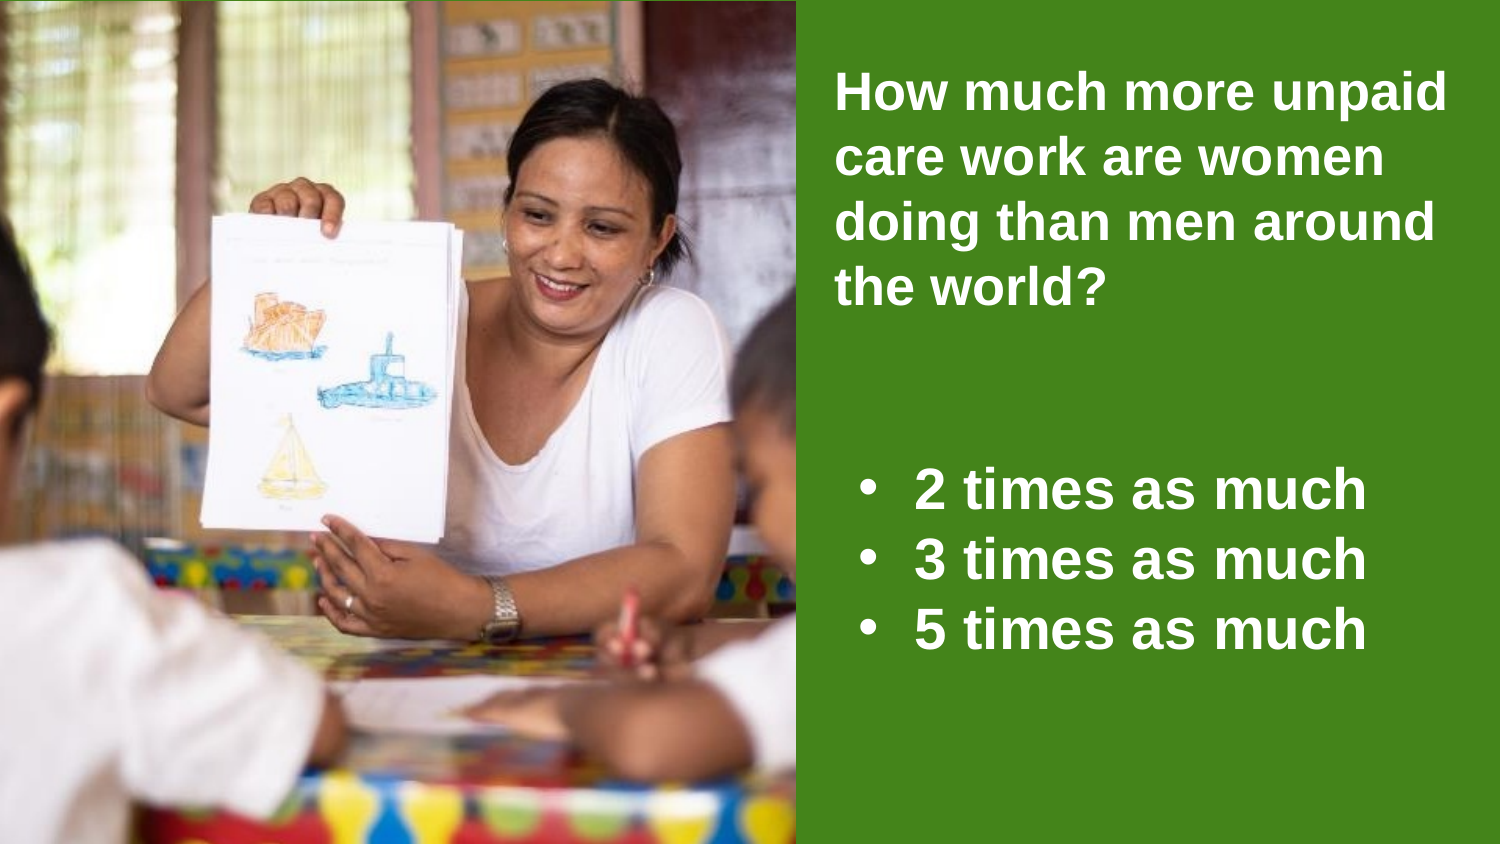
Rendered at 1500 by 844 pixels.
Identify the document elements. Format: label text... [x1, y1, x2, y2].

picture [0, 0, 796, 844]
text_box How much more unpaid care work are women doing than men around the world? [816, 26, 1471, 334]
text_box 2 times as much 3 times as much 5 times as much [840, 421, 1396, 819]
